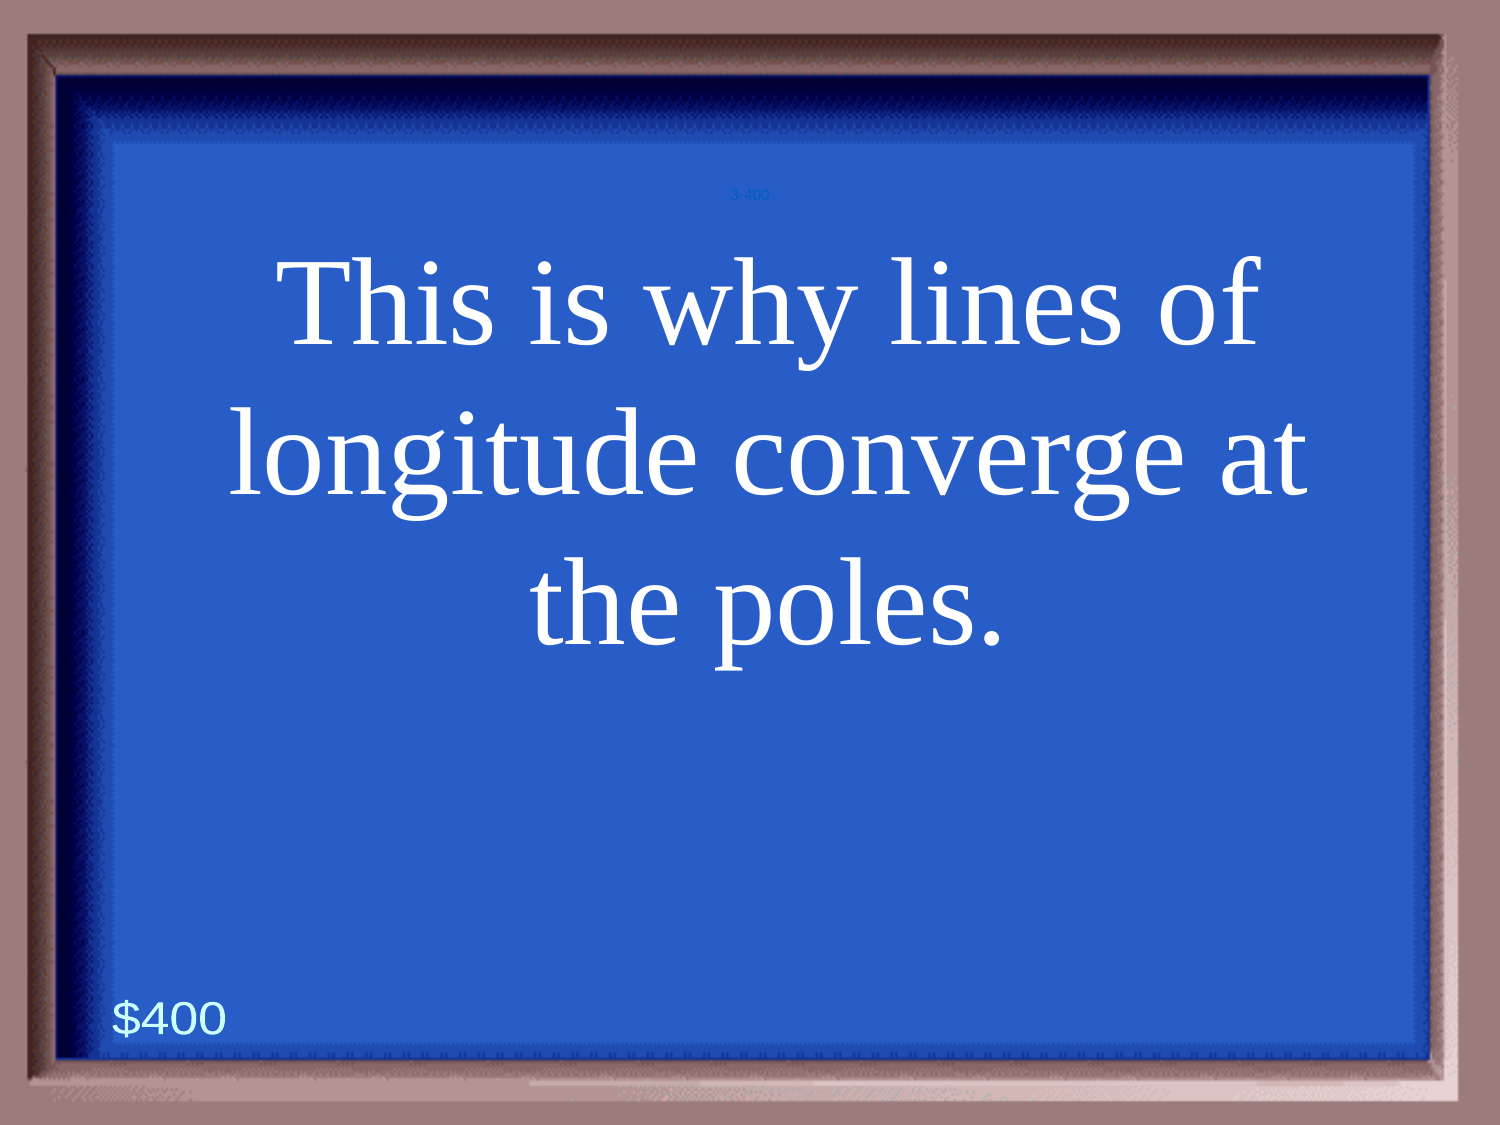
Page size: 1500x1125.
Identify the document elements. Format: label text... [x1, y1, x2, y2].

picture [0, 0, 1500, 1125]
text_box This is why lines of longitude converge at the poles. [199, 212, 1338, 678]
title 3-400 [112, 99, 1388, 288]
